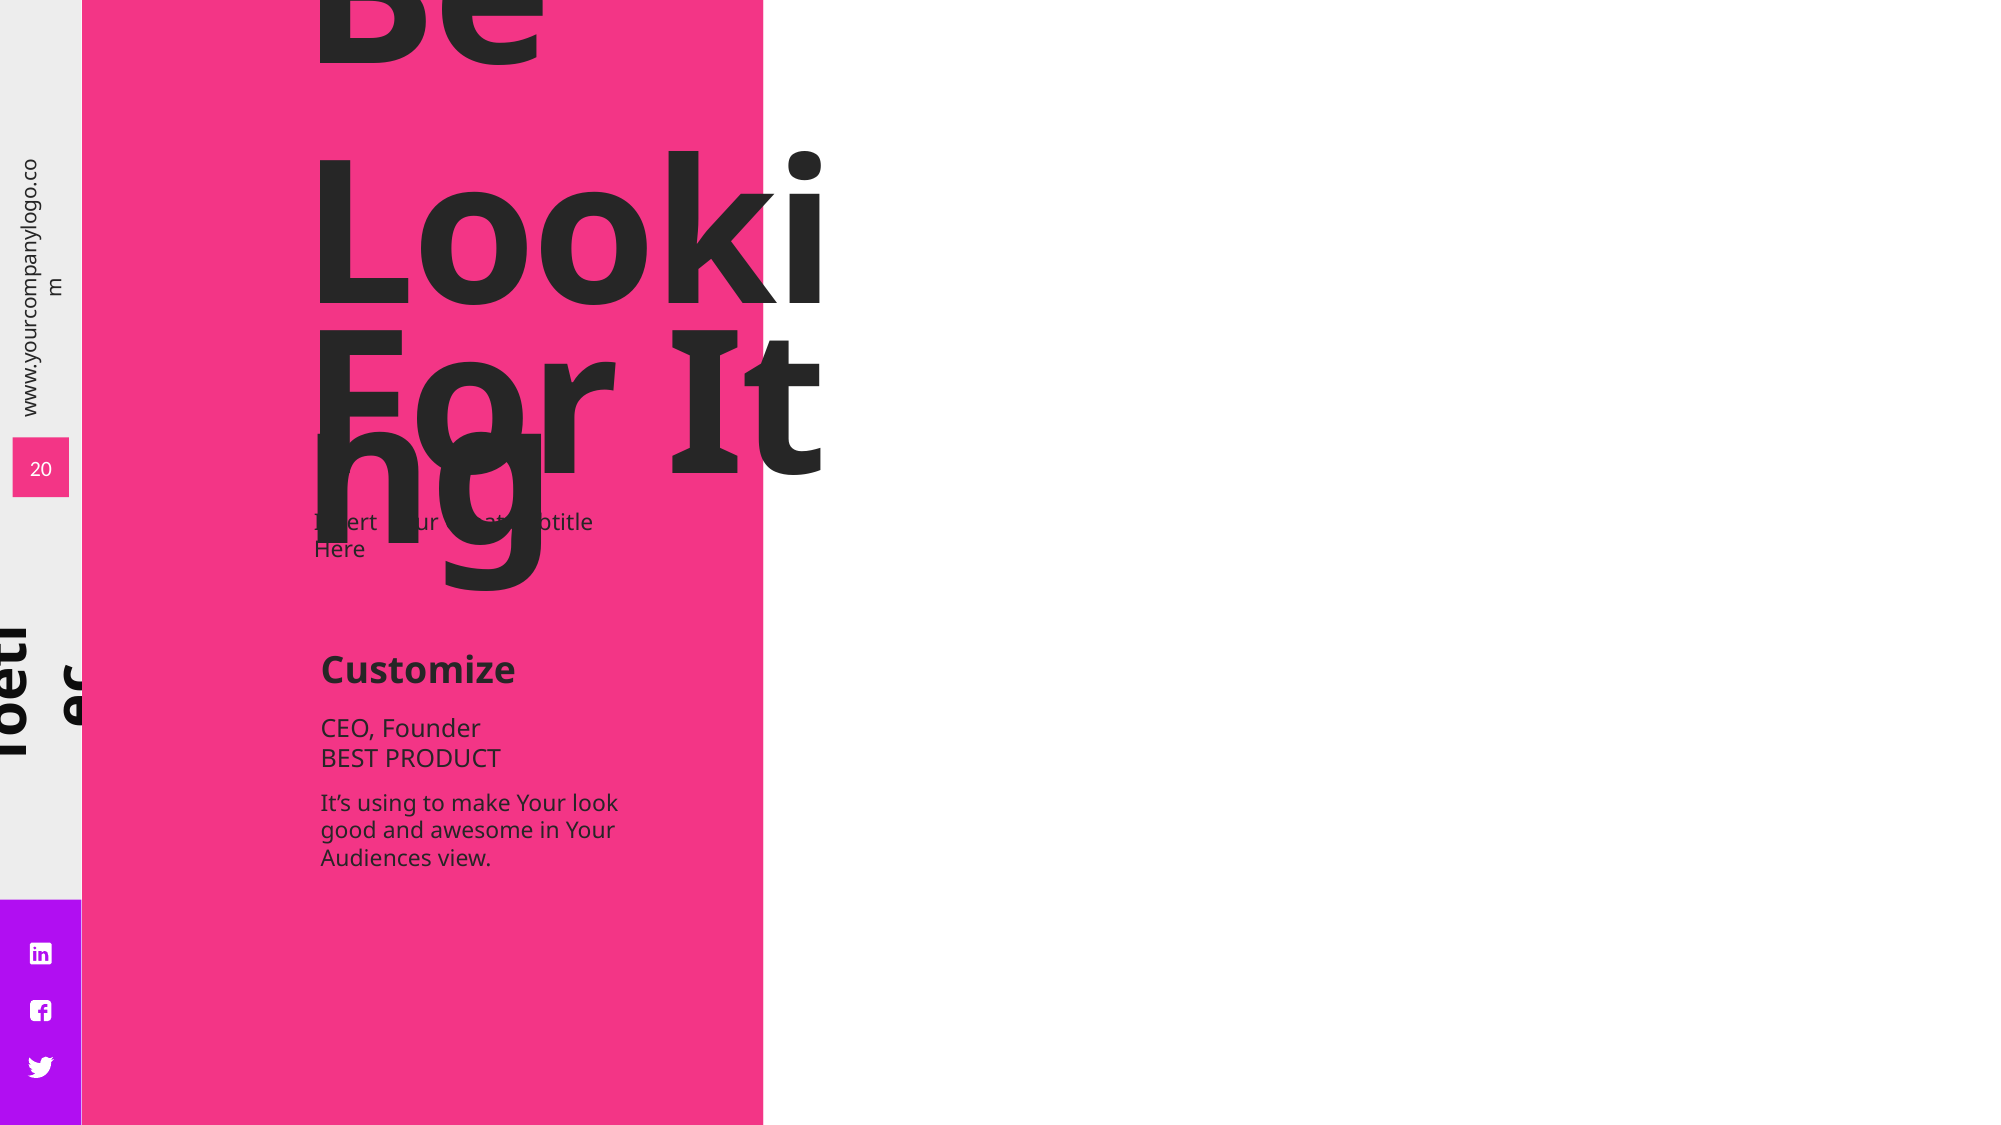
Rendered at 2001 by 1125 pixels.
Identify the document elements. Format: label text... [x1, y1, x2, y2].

text_box It’s using to make Your look good and awesome in Your Audiences view. [305, 781, 661, 879]
text_box Insert Your Great Subtitle Here [298, 500, 653, 570]
slide_number 20 [12, 437, 69, 498]
text_box Customize [305, 641, 598, 697]
text_box CEO, Founder BEST PRODUCT [305, 705, 698, 780]
picture [763, 0, 2000, 1125]
text_box For It [287, 290, 763, 498]
text_box [81, 0, 763, 1125]
text_box Be Looking [287, 120, 763, 290]
